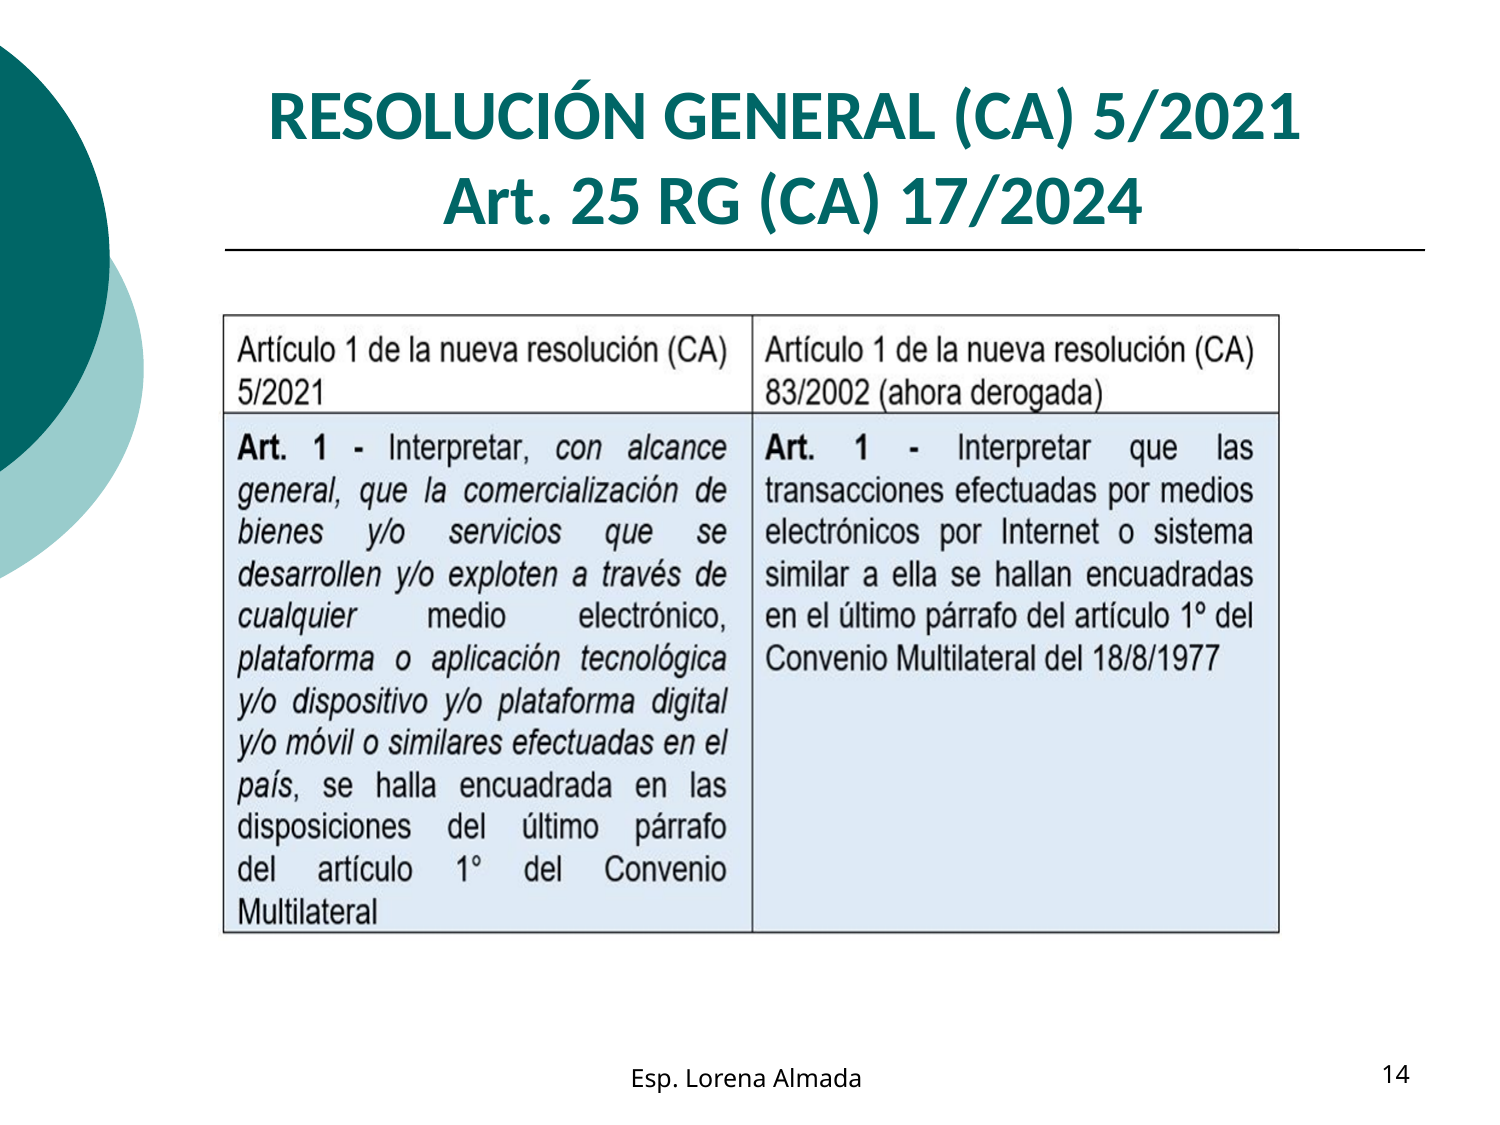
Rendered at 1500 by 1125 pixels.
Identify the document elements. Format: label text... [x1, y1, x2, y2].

slide_number 14 [1074, 1025, 1425, 1100]
title RESOLUCIÓN GENERAL (CA) 5/2021 Art. 25 RG (CA) 17/2024 [105, 58, 1482, 247]
footer Esp. Lorena Almada [512, 1025, 988, 1100]
picture [218, 313, 1282, 941]
